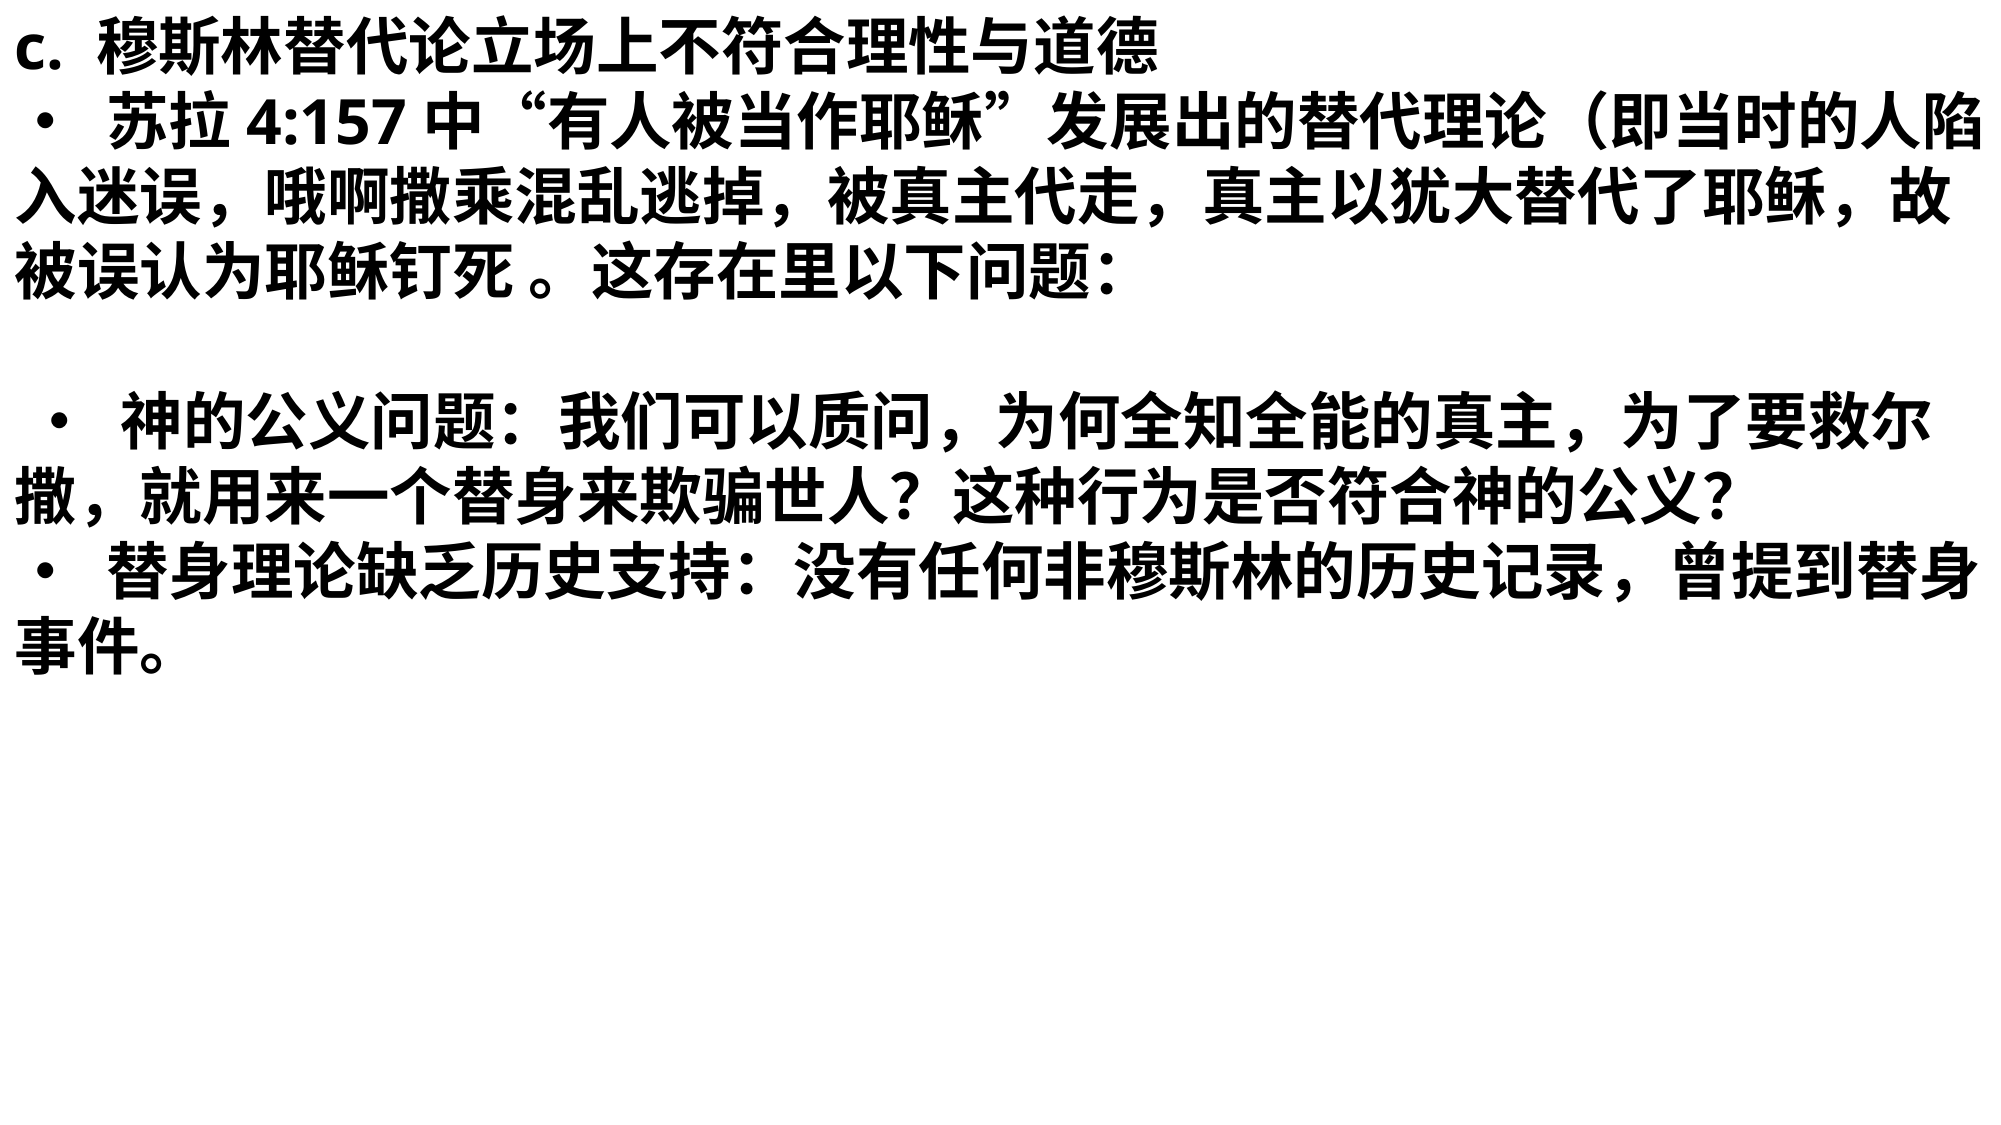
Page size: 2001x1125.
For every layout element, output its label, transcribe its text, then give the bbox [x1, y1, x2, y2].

text_box c. 穆斯林替代论立场上不符合理性与道德 • 苏拉4:157中“有人被当作耶稣”发展出的替代理论（即当时的人陷入迷误，哦啊撒乘混乱逃掉，被真主代走，真主以犹大替代了耶稣，故被误认为耶稣钉死 。这存在里以下问题： • 神的公义问题：我们可以质问，为何全知全能的真主，为了要救尔撒，就用来一个替身来欺骗世人？这种行为是否符合神的公义？ • 替身理论缺乏历史支持：没有任何非穆斯林的历史记录，曾提到替身事件。 [0, 0, 2000, 690]
